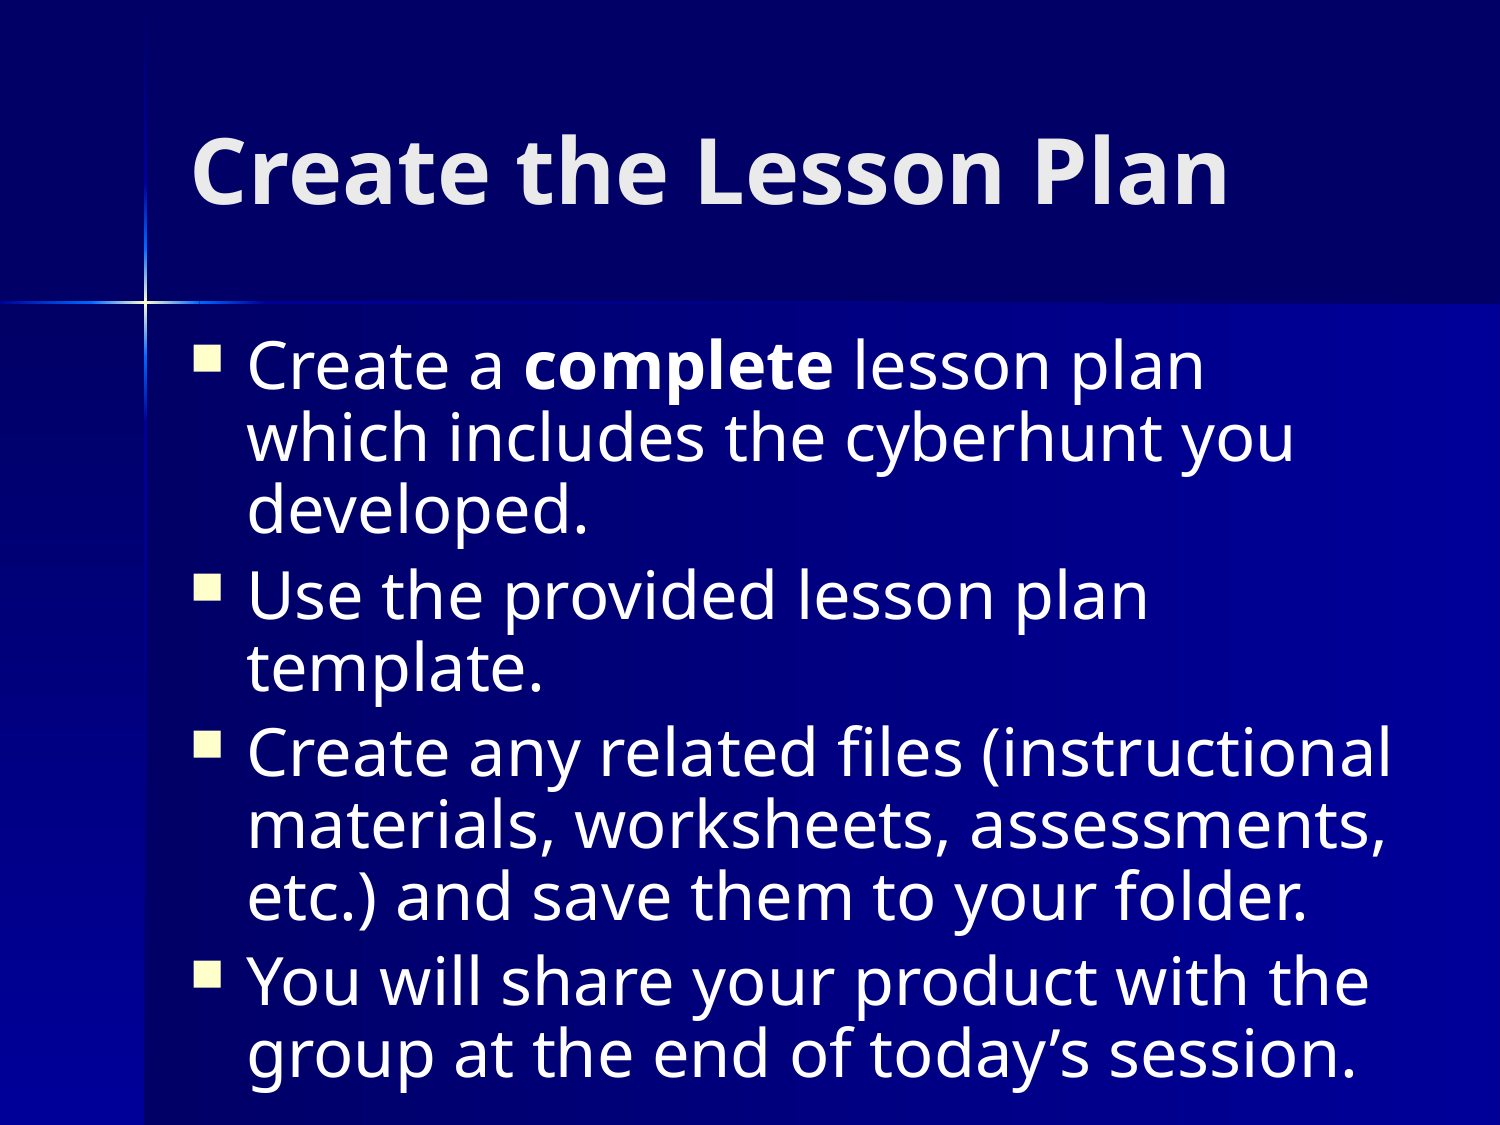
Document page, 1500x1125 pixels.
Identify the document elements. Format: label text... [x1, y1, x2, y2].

title Create the Lesson Plan [174, 49, 1413, 286]
list Create a complete lesson plan which includes the cyberhunt you developed. Use the provided lesson plan template. Create any related files (instructional materials, worksheets, assessments, etc.) and save them to your folder. You will share your product with the group at the end of today’s session. [174, 324, 1413, 1001]
